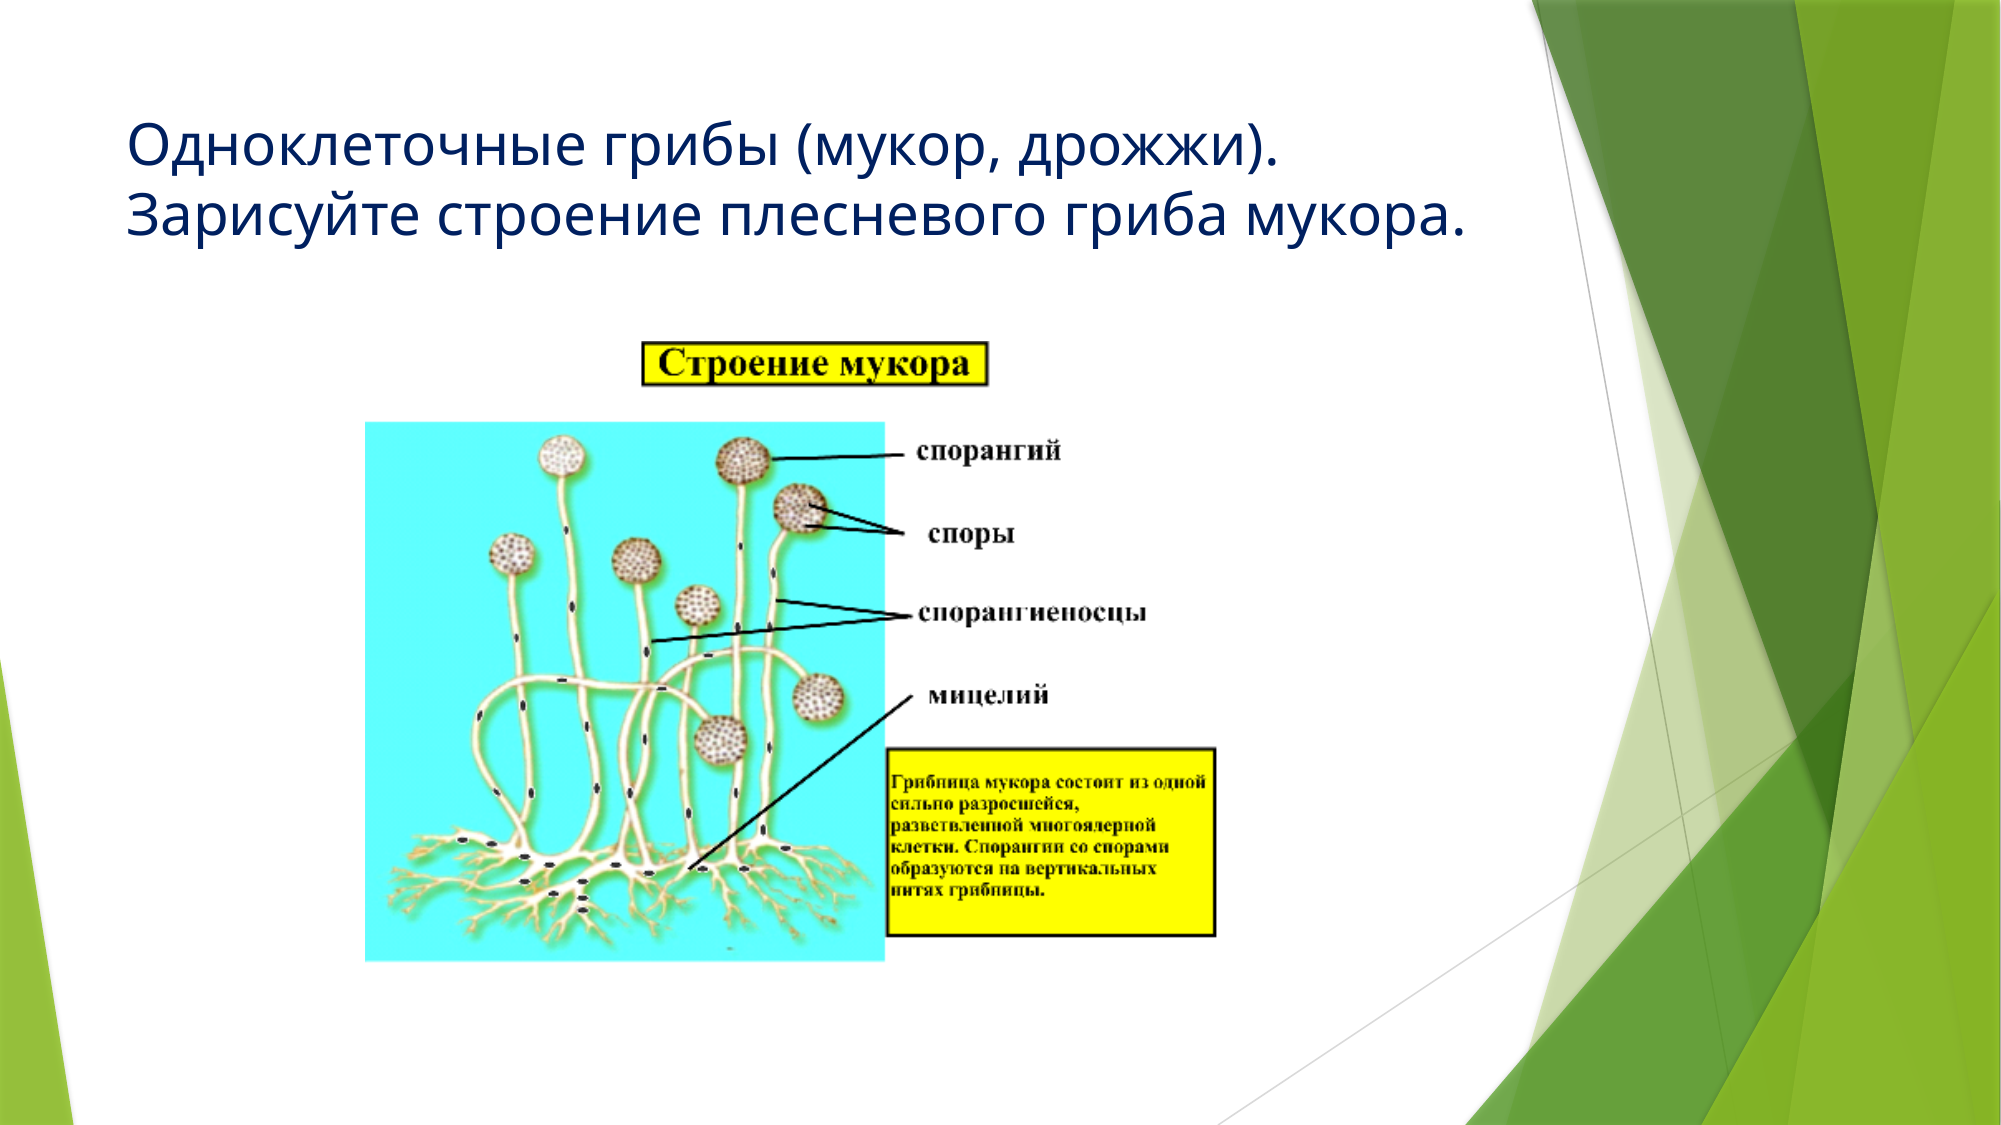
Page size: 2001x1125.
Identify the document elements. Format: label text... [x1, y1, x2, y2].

title Одноклеточные грибы (мукор, дрожжи). Зарисуйте строение плесневого гриба мукора. [111, 99, 1522, 317]
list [365, 341, 1220, 970]
